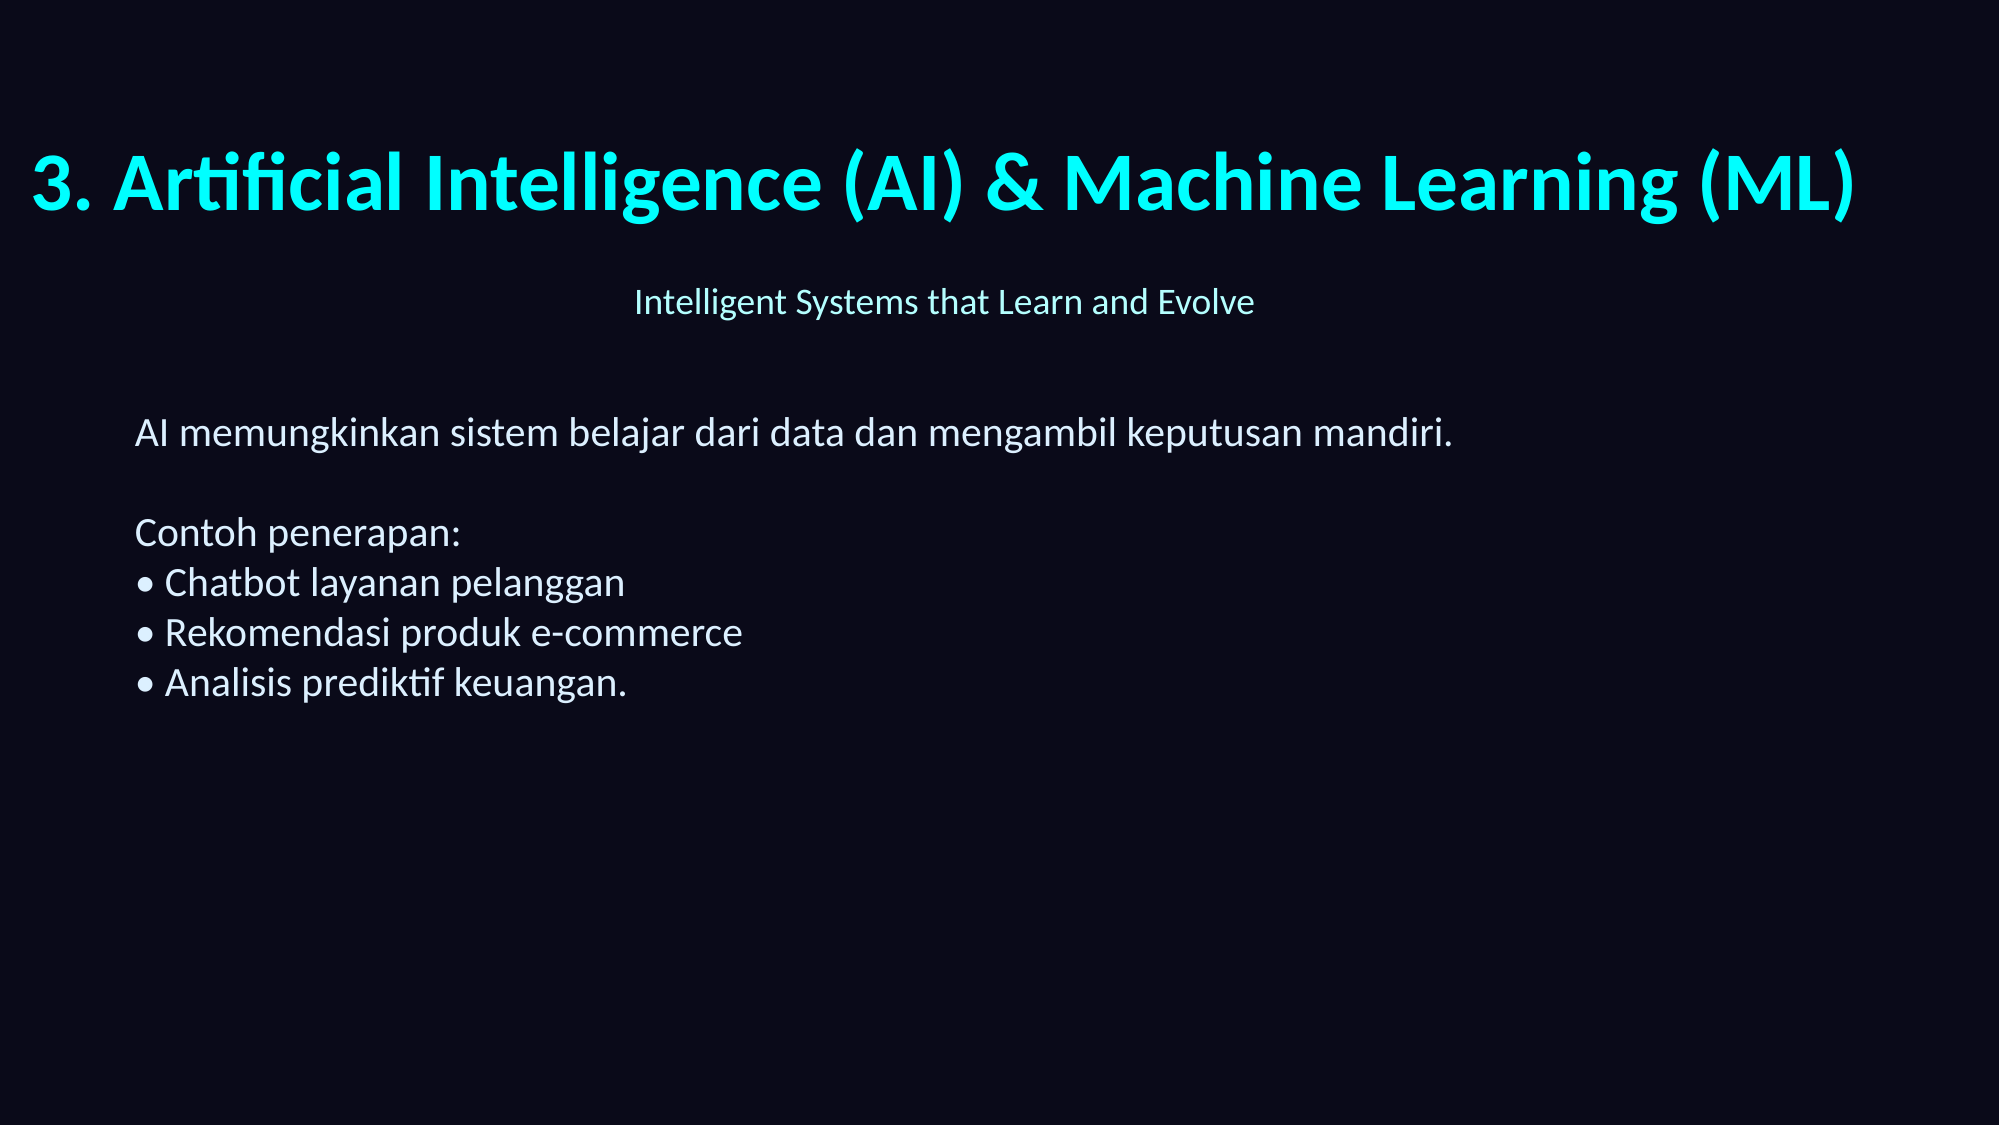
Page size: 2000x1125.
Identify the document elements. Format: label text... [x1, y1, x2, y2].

text_box 3. Artificial Intelligence (AI) & Machine Learning (ML) [16, 75, 1874, 235]
text_box AI memungkinkan sistem belajar dari data dan mengambil keputusan mandiri. Contoh penerapan: • Chatbot layanan pelanggan • Rekomendasi produk e-commerce • Analisis prediktif keuangan. [119, 329, 1845, 713]
text_box Intelligent Systems that Learn and Evolve [619, 224, 1271, 329]
